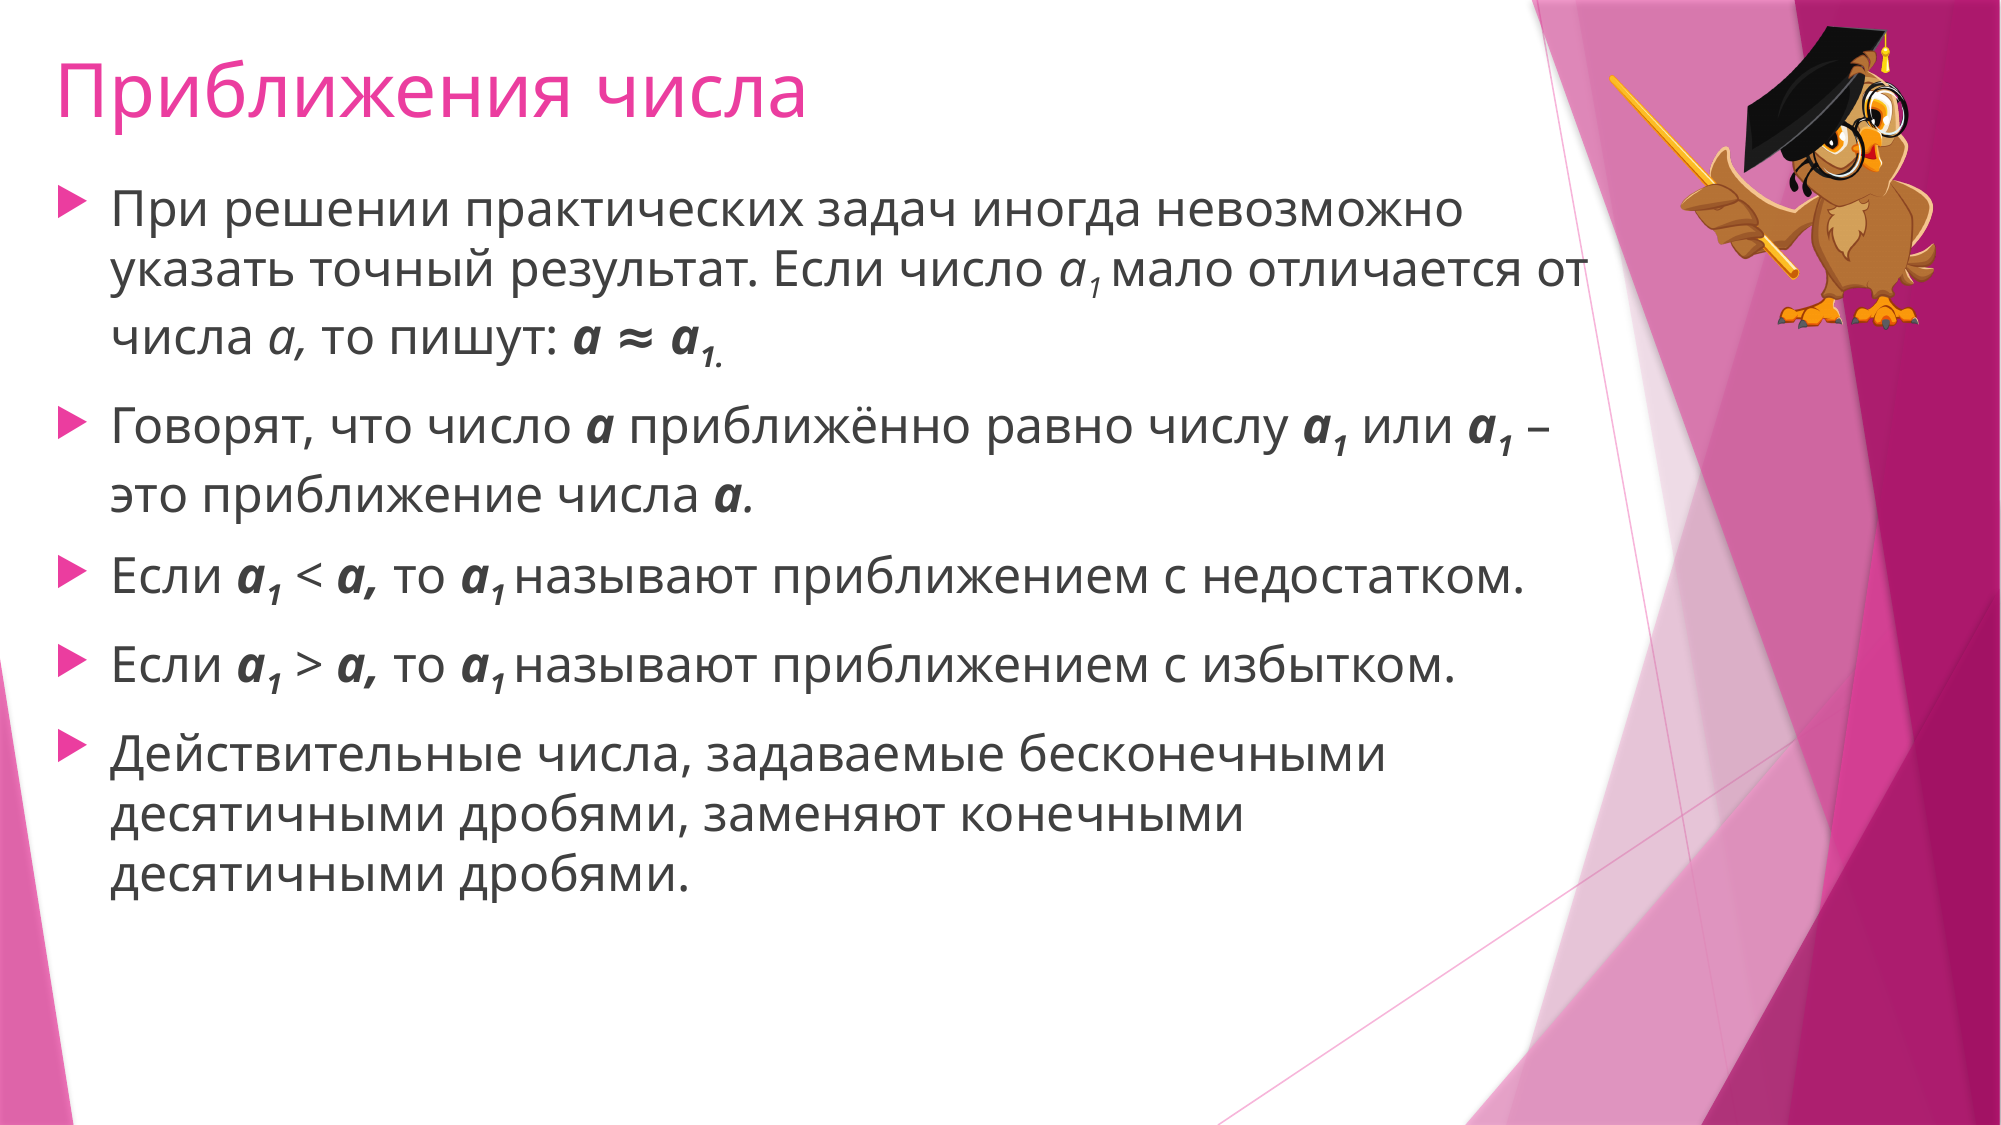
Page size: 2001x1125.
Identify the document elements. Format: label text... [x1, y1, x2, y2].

list При решении практических задач иногда невозможно указать точный результат. Если число a1 мало отличается от числа a, то пишут: a ≈ a1. Говорят, что число a приближённо равно числу a1 или a1 –это приближение числа a. Если a1 < a, то a1 называют приближением с недостатком. Если a1 > a, то a1 называют приближением с избытком. Действительные числа, задаваемые бесконечными десятичными дробями, заменяют конечными десятичными дробями. [39, 169, 1610, 1125]
title Приближения числа [39, 34, 1450, 169]
picture [1609, 25, 1936, 330]
